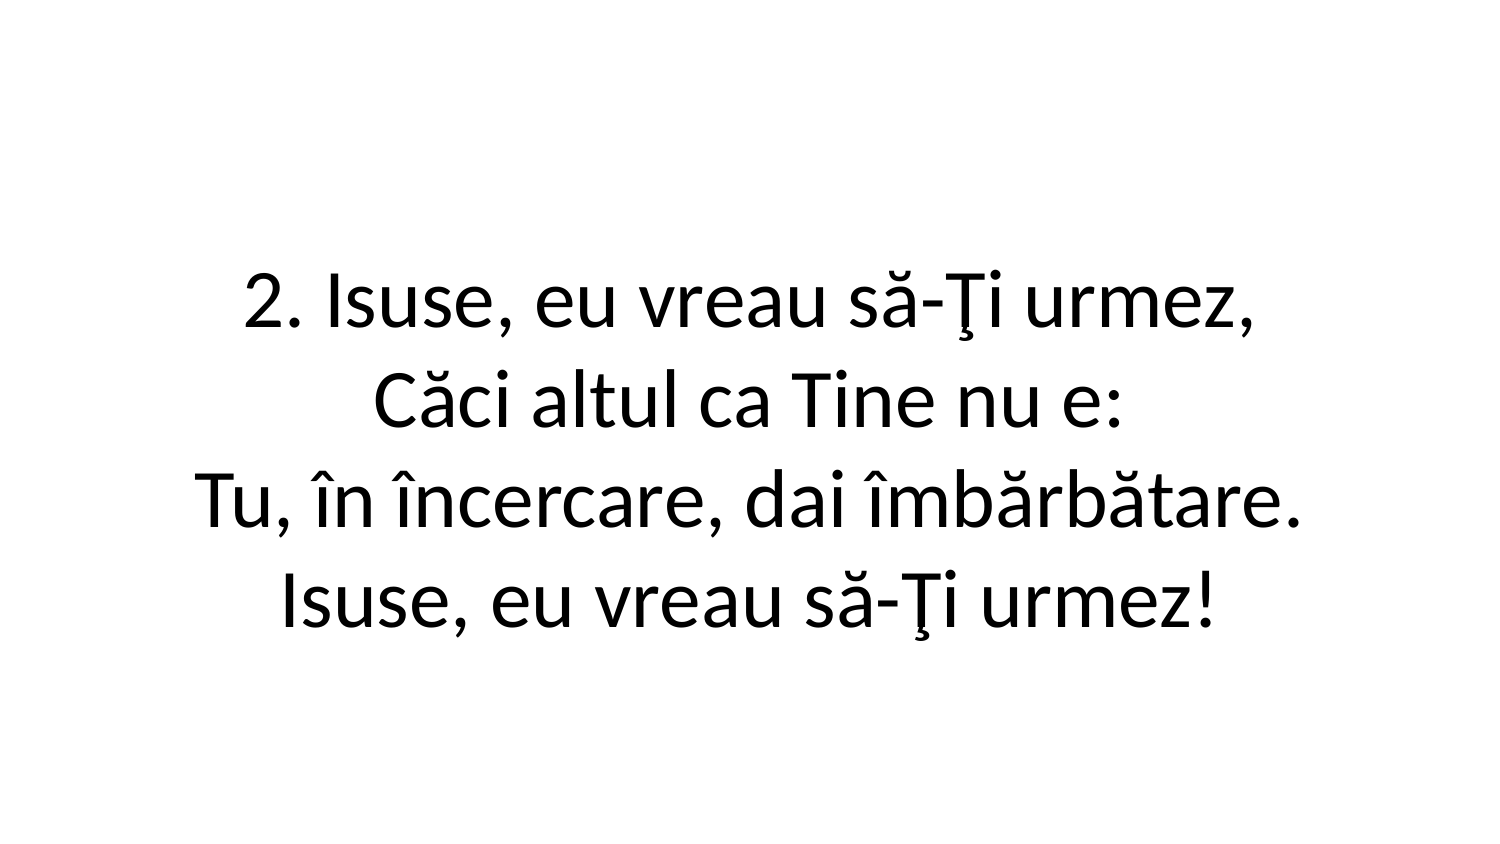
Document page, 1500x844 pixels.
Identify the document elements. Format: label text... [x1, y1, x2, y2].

text_box 2. Isuse, eu vreau să-Ţi urmez, Căci altul ca Tine nu e: Tu, în încercare, dai îmbărbătare. Isuse, eu vreau să-Ţi urmez! [179, 192, 1321, 652]
